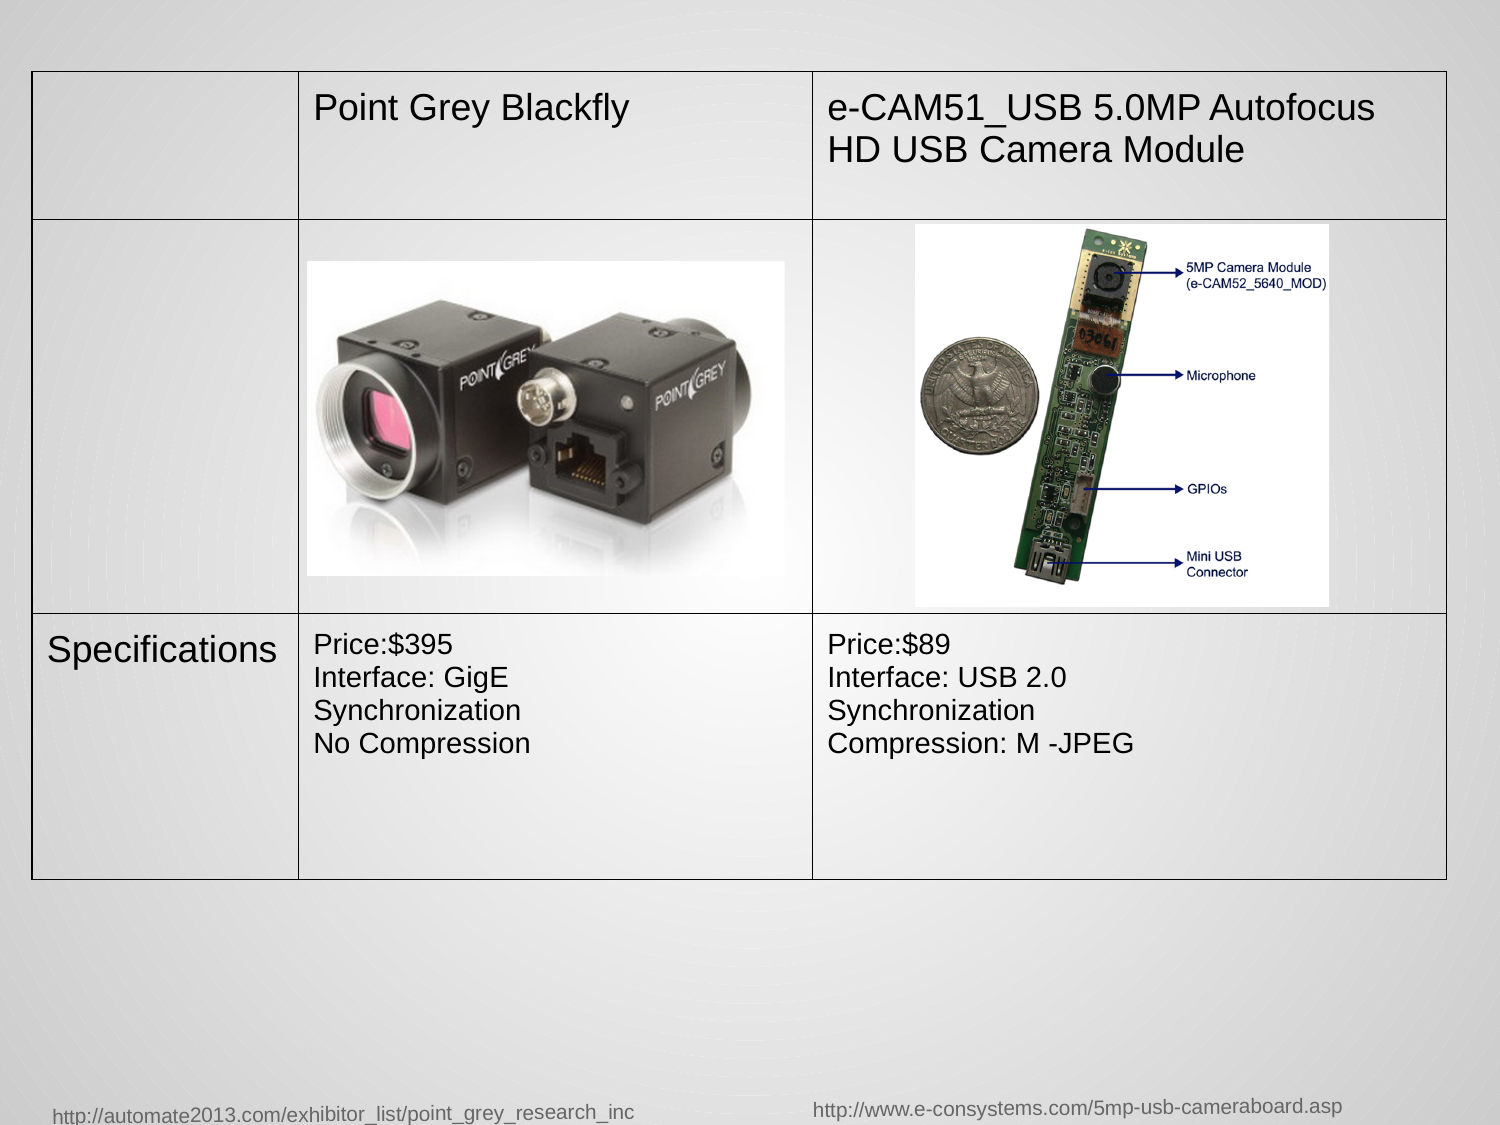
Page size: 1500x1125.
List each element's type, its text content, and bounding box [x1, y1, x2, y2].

table_cell [299, 220, 812, 613]
text_box [915, 224, 1330, 607]
table_cell [33, 220, 298, 613]
text_box [307, 261, 785, 576]
table_cell Specifications [33, 614, 298, 879]
table_cell Price:$395 Interface: GigE Synchronization No Compression [299, 614, 812, 879]
table_cell [813, 220, 1446, 613]
table_header Point Grey Blackfly [299, 72, 812, 219]
table_header e-CAM51_USB 5.0MP Autofocus HD USB Camera Module [813, 72, 1446, 219]
table_cell Price:$89 Interface: USB 2.0 Synchronization Compression: M -JPEG [813, 614, 1446, 879]
table_header [33, 72, 298, 219]
text_box http://automate2013.com/exhibitor_list/point_grey_research_inc http://www.e-consystems.com/5mp-usb-cameraboard.asp [36, 1082, 1487, 1125]
